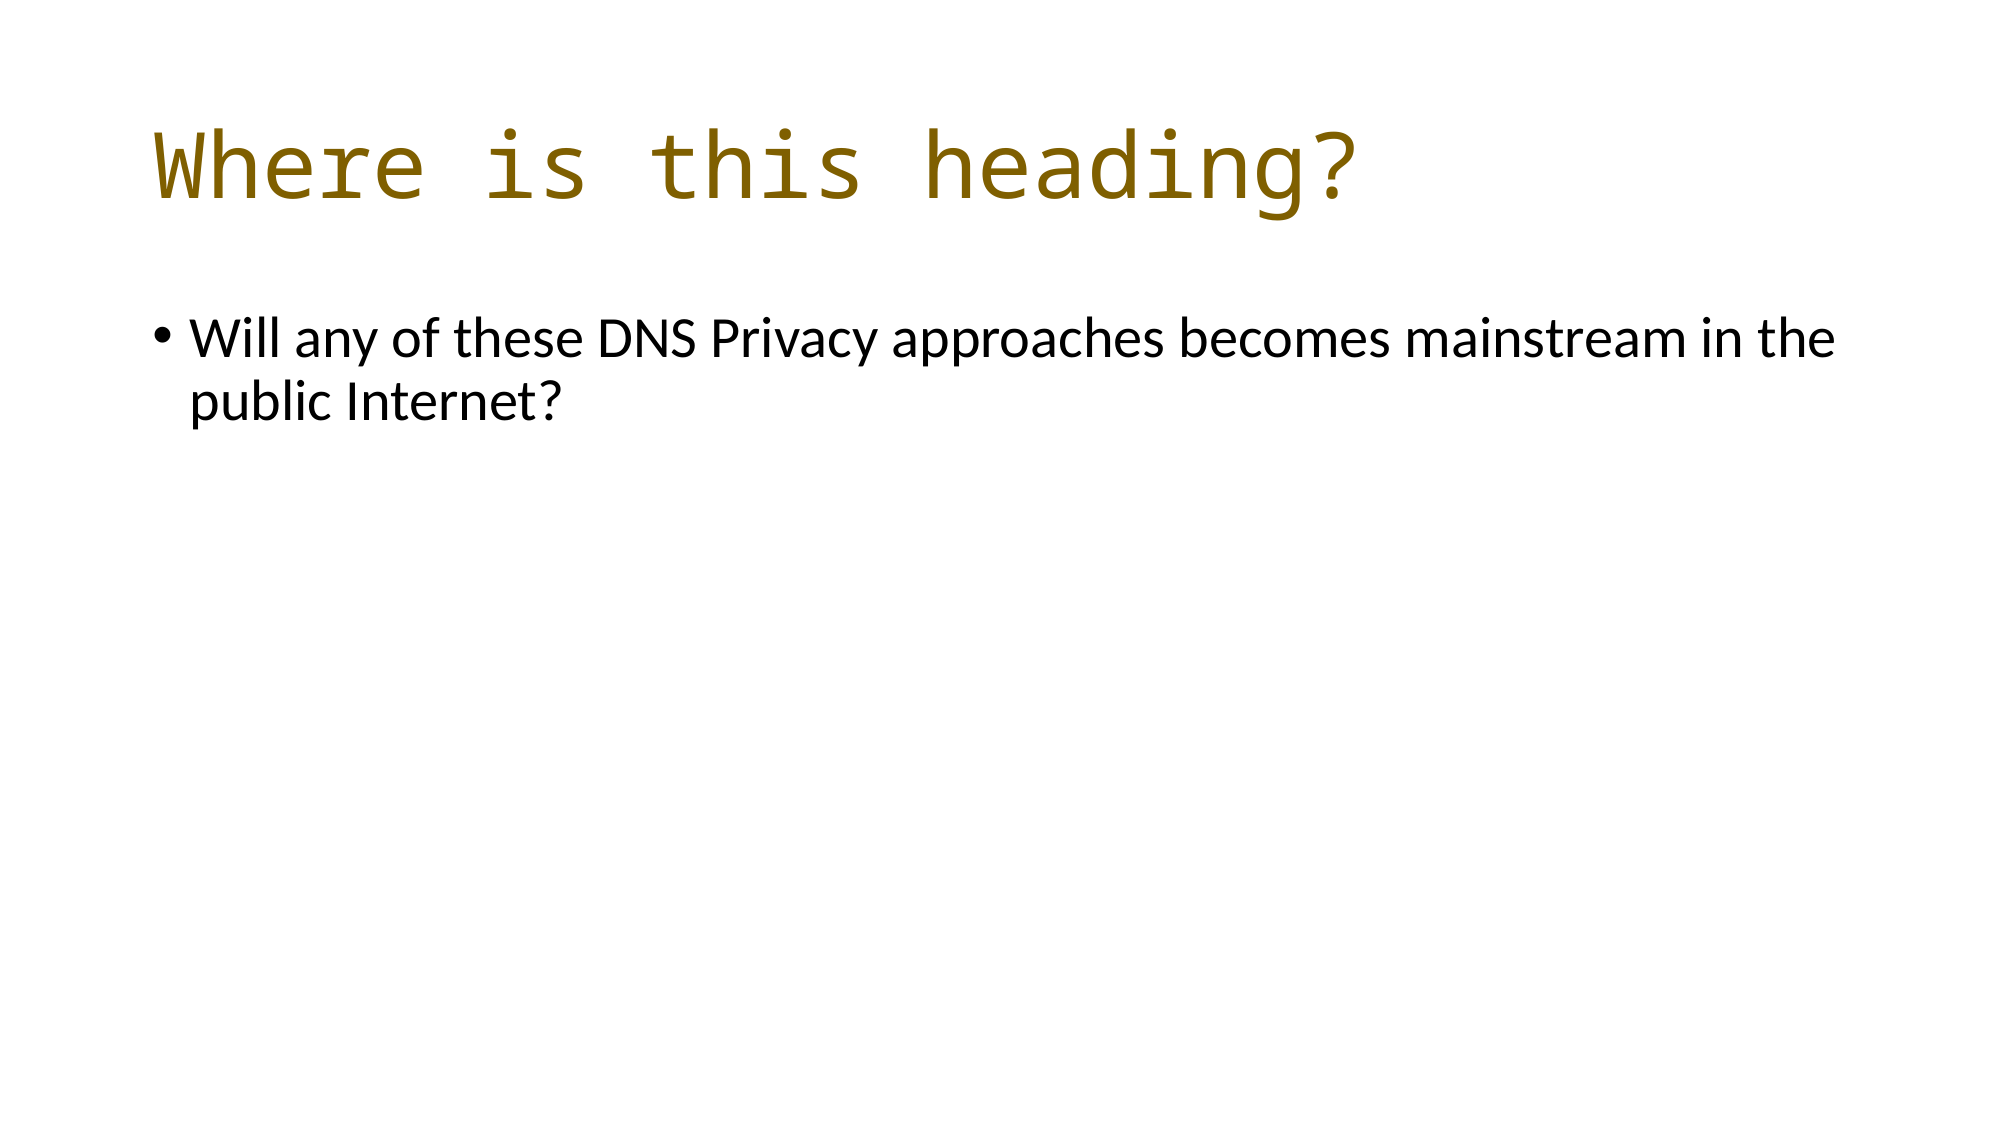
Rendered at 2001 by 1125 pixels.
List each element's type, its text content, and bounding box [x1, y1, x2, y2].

list Will any of these DNS Privacy approaches becomes mainstream in the public Internet? [137, 299, 1863, 1014]
title Where is this heading? [137, 59, 1863, 278]
